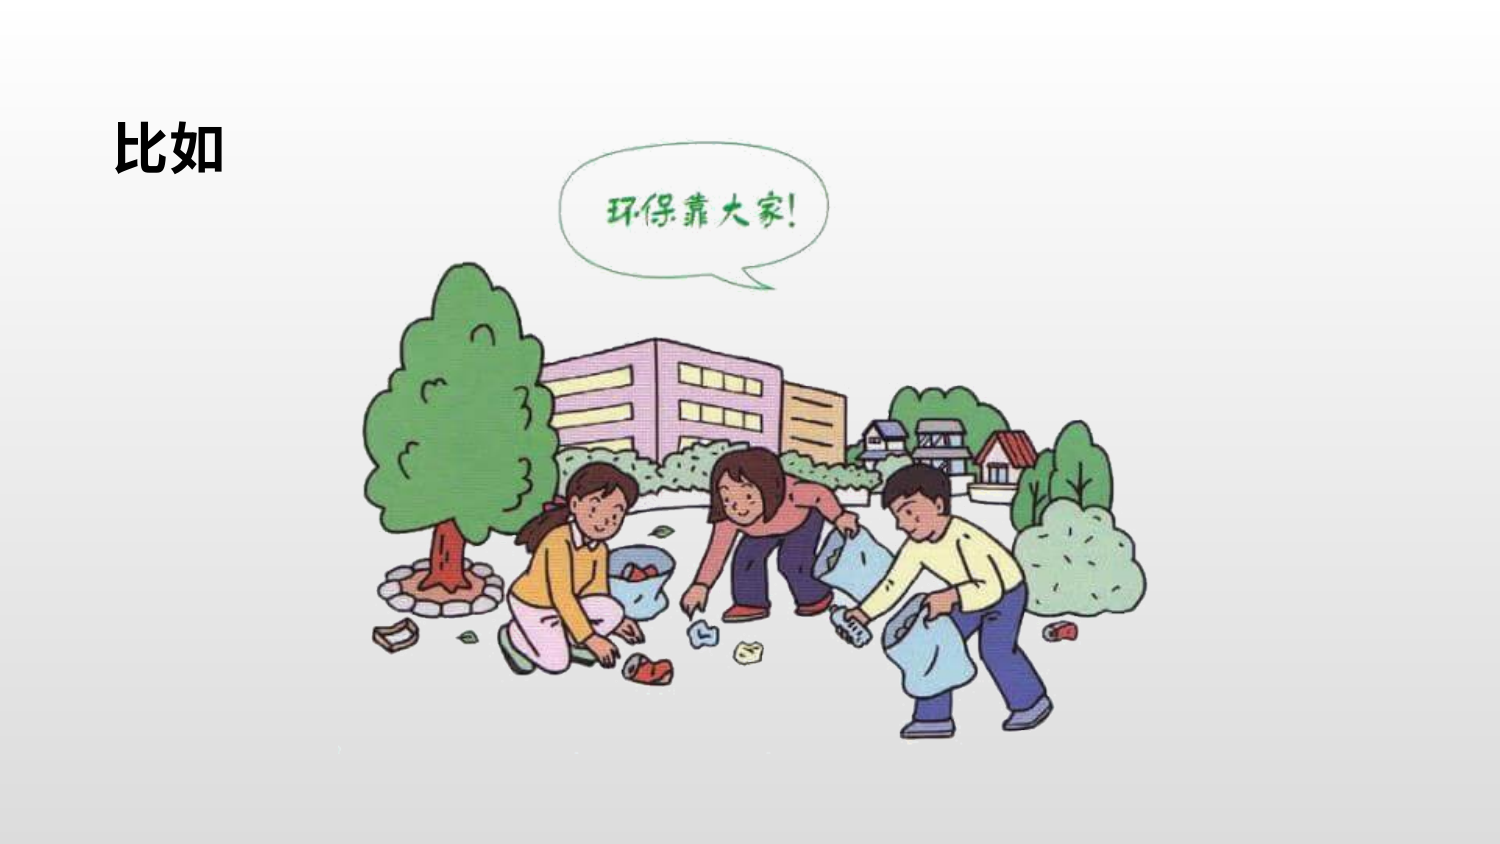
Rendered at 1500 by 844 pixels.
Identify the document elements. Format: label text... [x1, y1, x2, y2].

text_box 比如 [101, 87, 280, 187]
picture [338, 121, 1162, 754]
